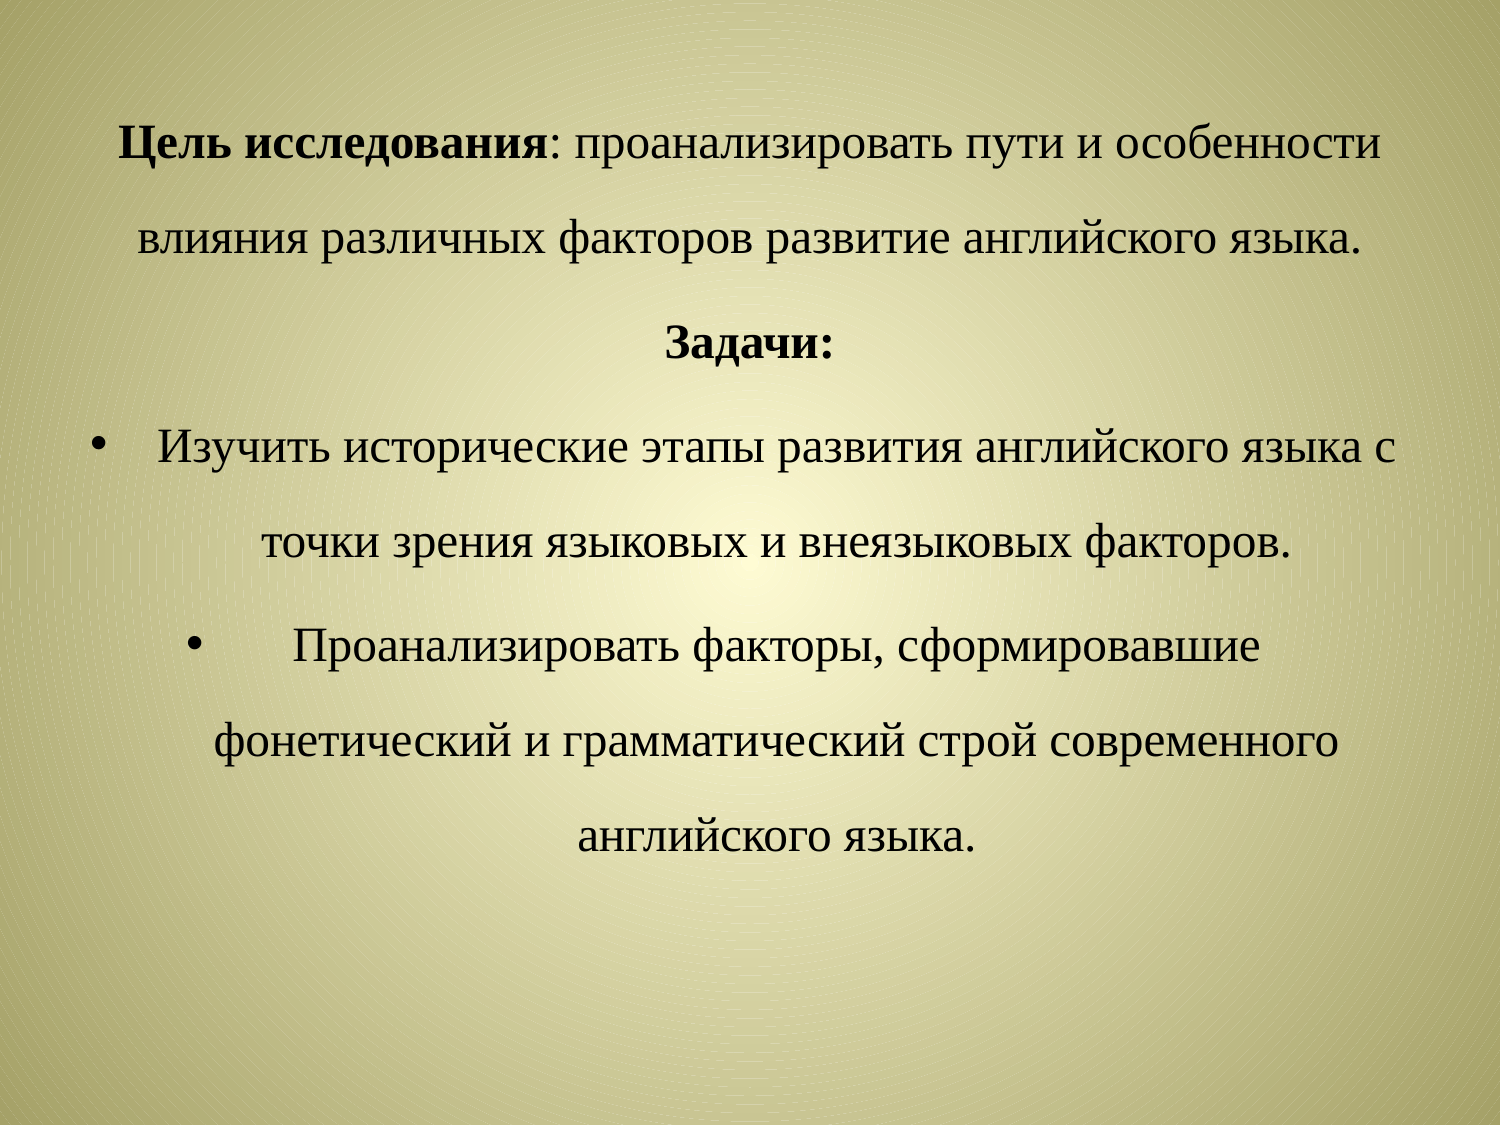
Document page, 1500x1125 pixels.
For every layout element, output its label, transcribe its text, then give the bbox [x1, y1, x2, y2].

list Цель исследования: проанализировать пути и особенности влияния различных факторов развитие английского языка. Задачи: Изучить исторические этапы развития английского языка с точки зрения языковых и внеязыковых факторов. Проанализировать факторы, сформировавшие фонетический и грамматический строй современного английского языка. [75, 66, 1425, 1005]
